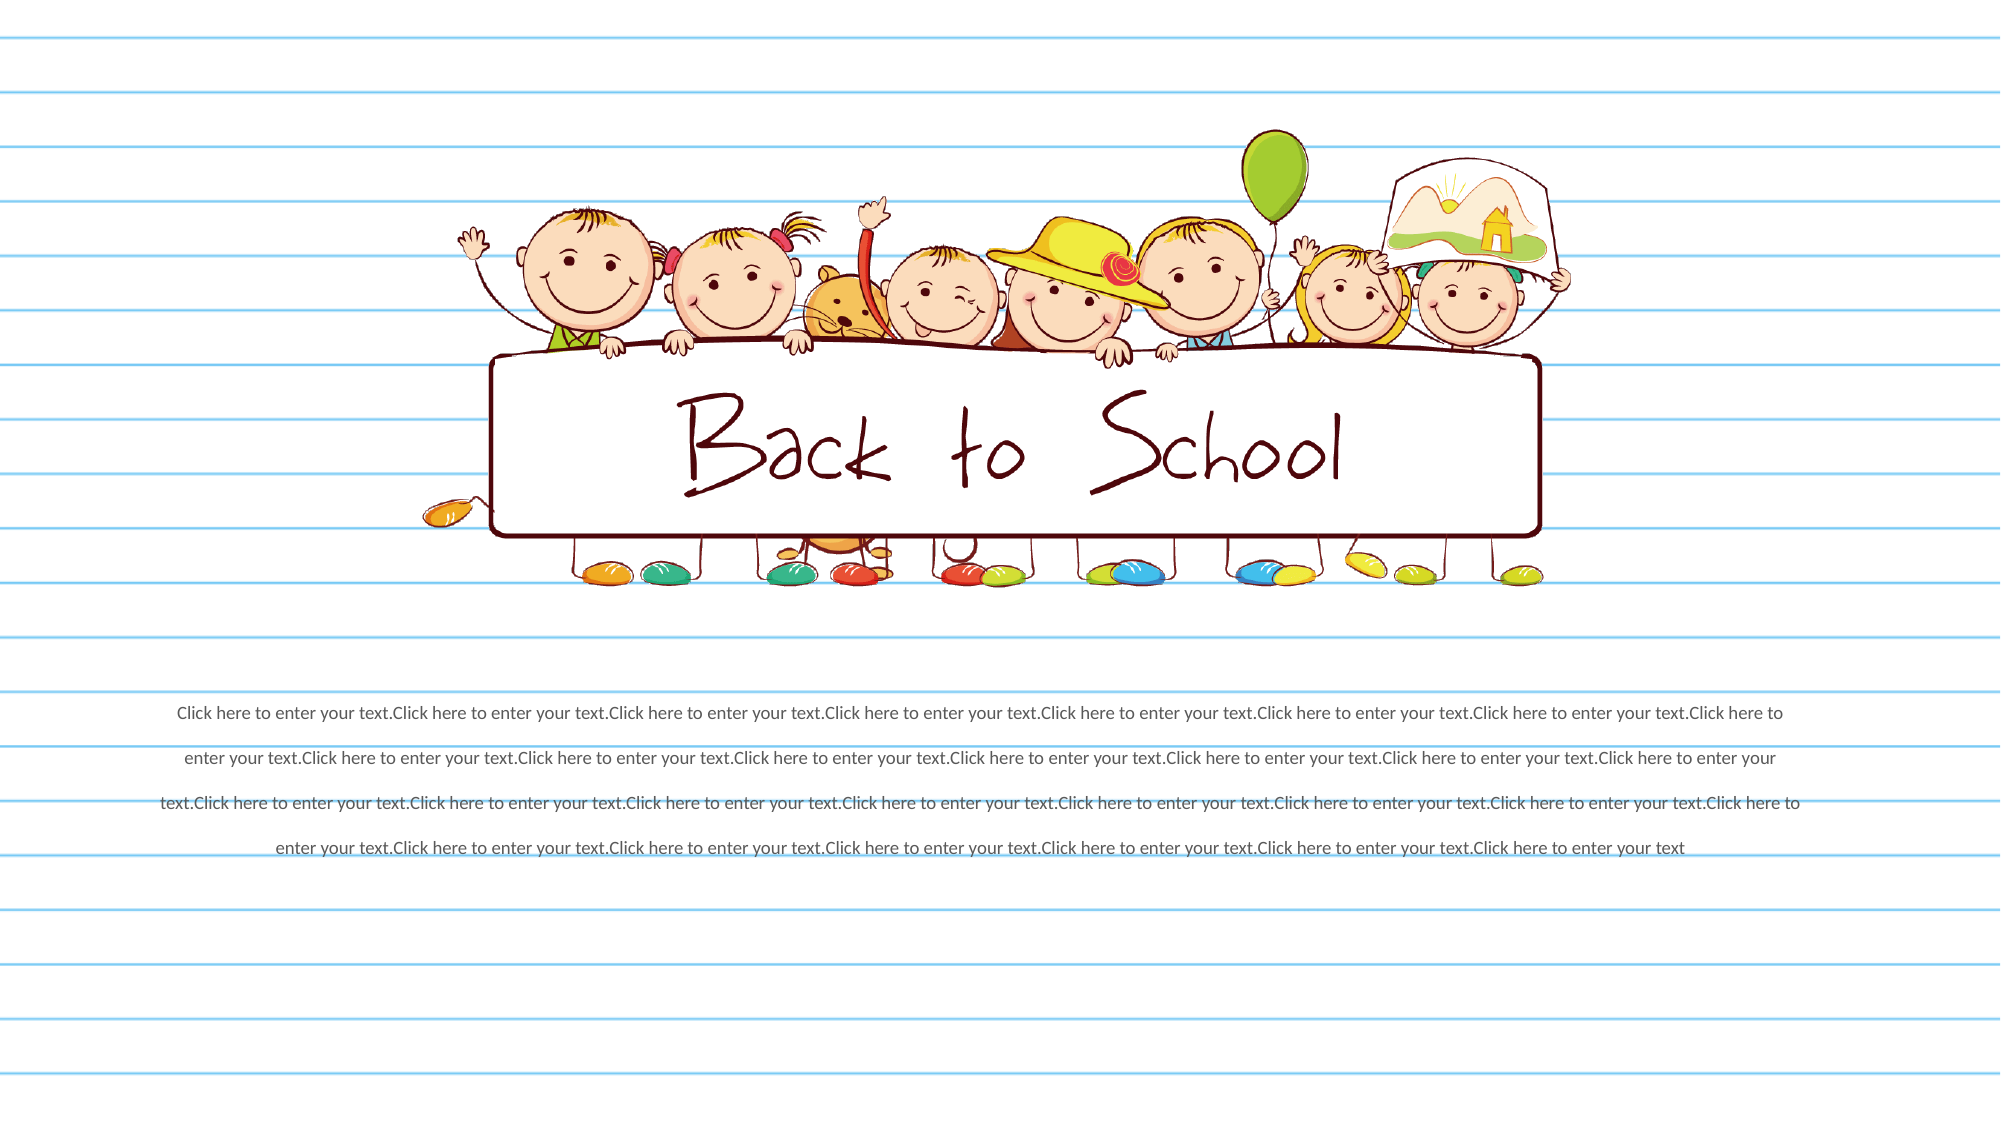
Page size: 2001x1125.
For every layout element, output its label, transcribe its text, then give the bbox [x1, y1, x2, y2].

text_box Click here to enter your text.Click here to enter your text.Click here to enter your text.Click here to enter your text.Click here to enter your text.Click here to enter your text.Click here to enter your text.Click here to enter your text.Click here to enter your text.Click here to enter your text.Click here to enter your text.Click here to enter your text.Click here to enter your text.Click here to enter your text.Click here to enter your text.Click here to enter your text.Click here to enter your text.Click here to enter your text.Click here to enter your text.Click here to enter your text.Click here to enter your text.Click here to enter your text.Click here to enter your text.Click here to enter your text.Click here to enter your text.Click here to enter your text.Click here to enter your text.Click here to enter your text.Click here to enter your text [144, 670, 1817, 866]
picture [0, 0, 2001, 1118]
